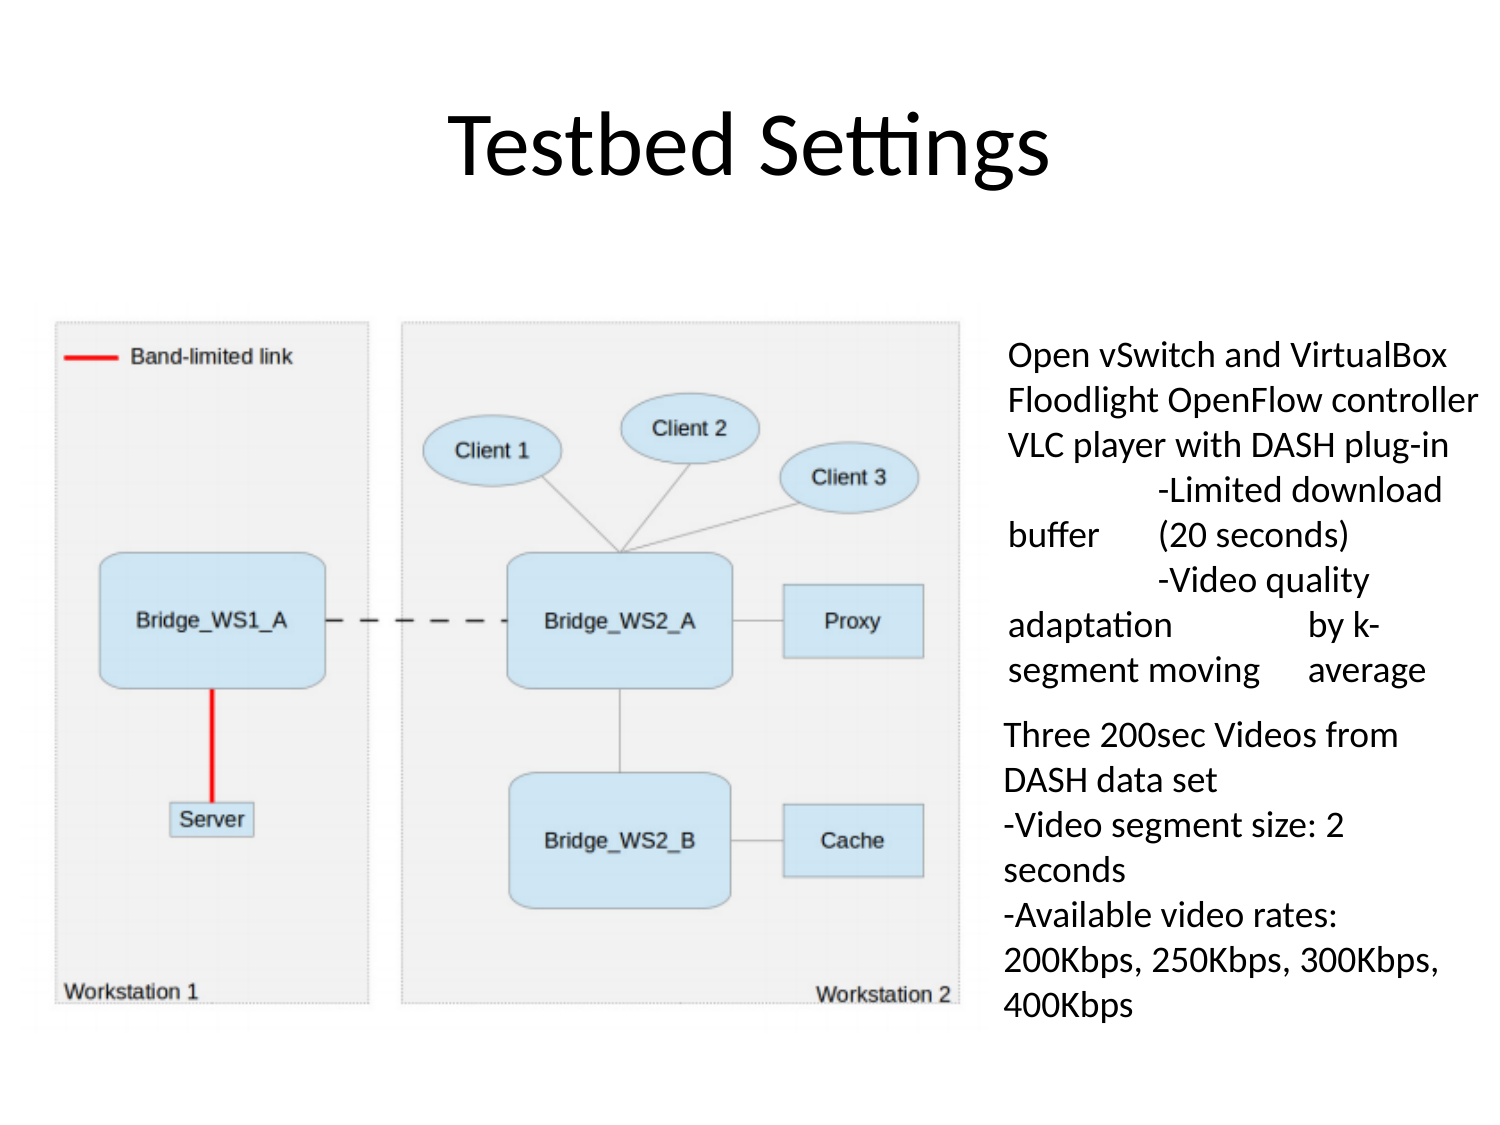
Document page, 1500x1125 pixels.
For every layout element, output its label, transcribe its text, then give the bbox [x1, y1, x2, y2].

title Testbed Settings [75, 45, 1425, 233]
text_box Three 200sec Videos from DASH data set -Video segment size: 2 seconds -Available video rates: 200Kbps, 250Kbps, 300Kbps, 400Kbps [994, 702, 1473, 1032]
picture [14, 302, 989, 1033]
text_box Open vSwitch and VirtualBox Floodlight OpenFlow controller VLC player with DASH plug-in -Limited download buffer (20 seconds) -Video quality adaptation by k-segment moving average [994, 323, 1500, 698]
